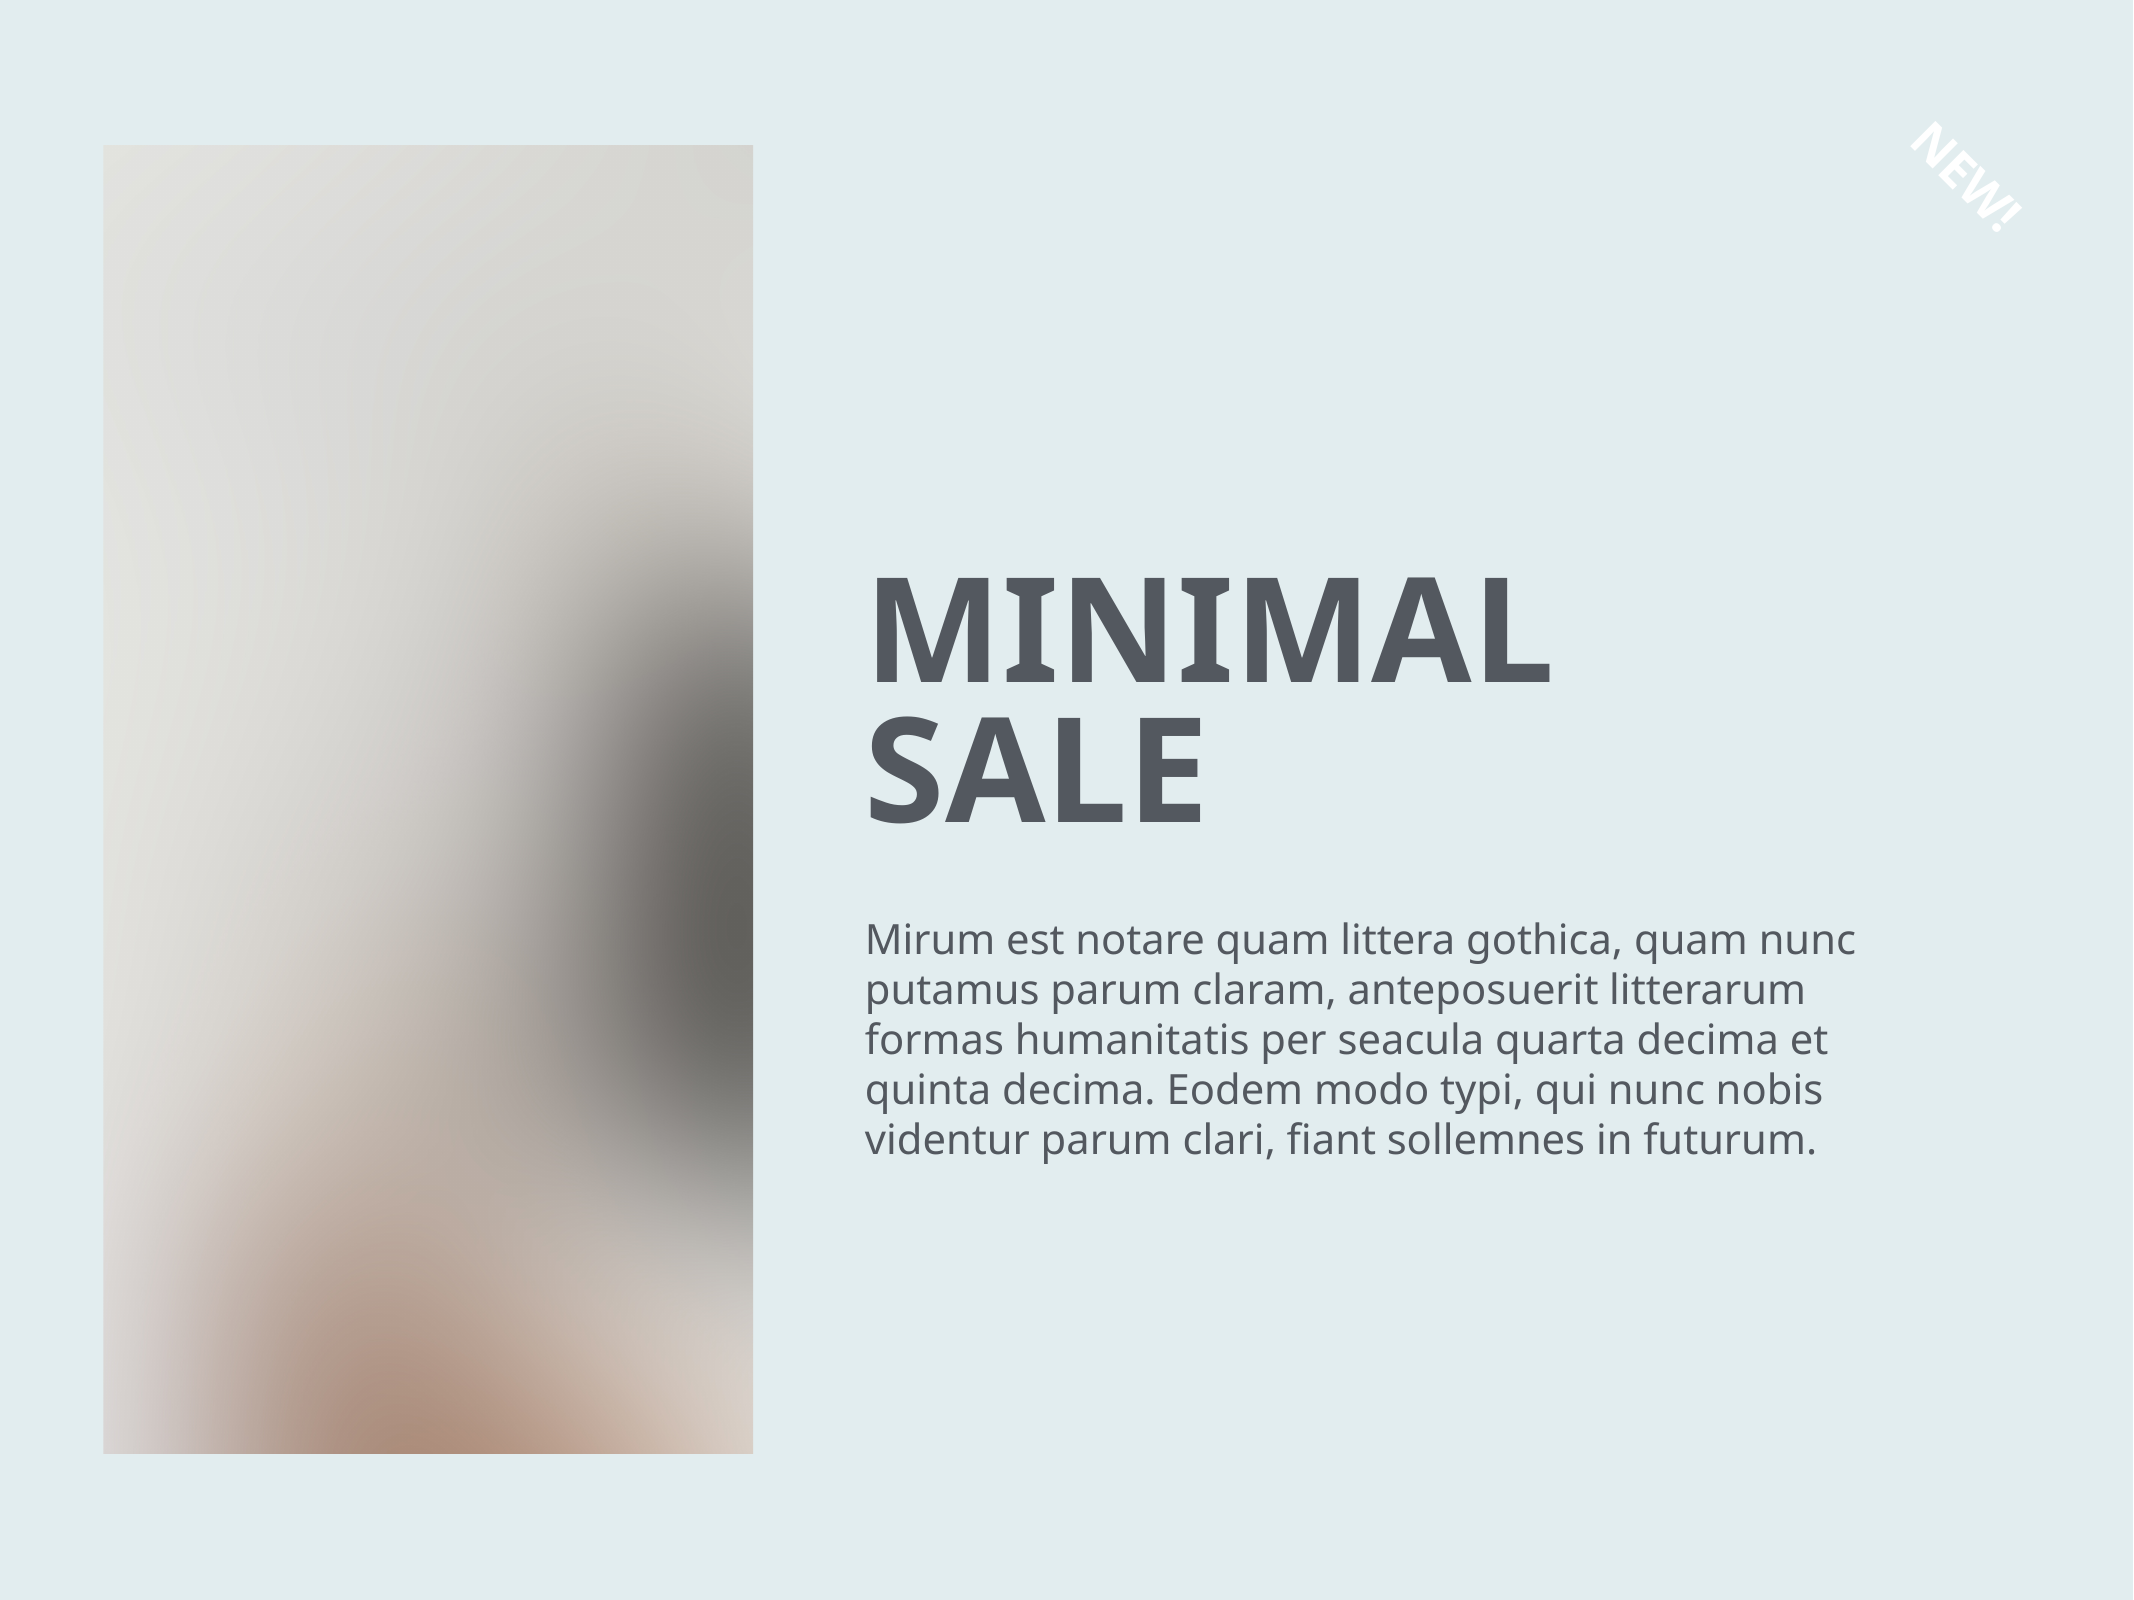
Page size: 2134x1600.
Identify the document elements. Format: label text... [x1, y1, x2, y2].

subtitle Mirum est notare quam littera gothica, quam nunc putamus parum claram, anteposuerit litterarum formas humanitatis per seacula quarta decima et quinta decima. Eodem modo typi, qui nunc nobis videntur parum clari, fiant sollemnes in futurum. [864, 912, 1926, 1292]
title Minimal sale [864, 308, 1926, 851]
picture [103, 145, 754, 1455]
list NEW! [1878, 102, 2041, 265]
